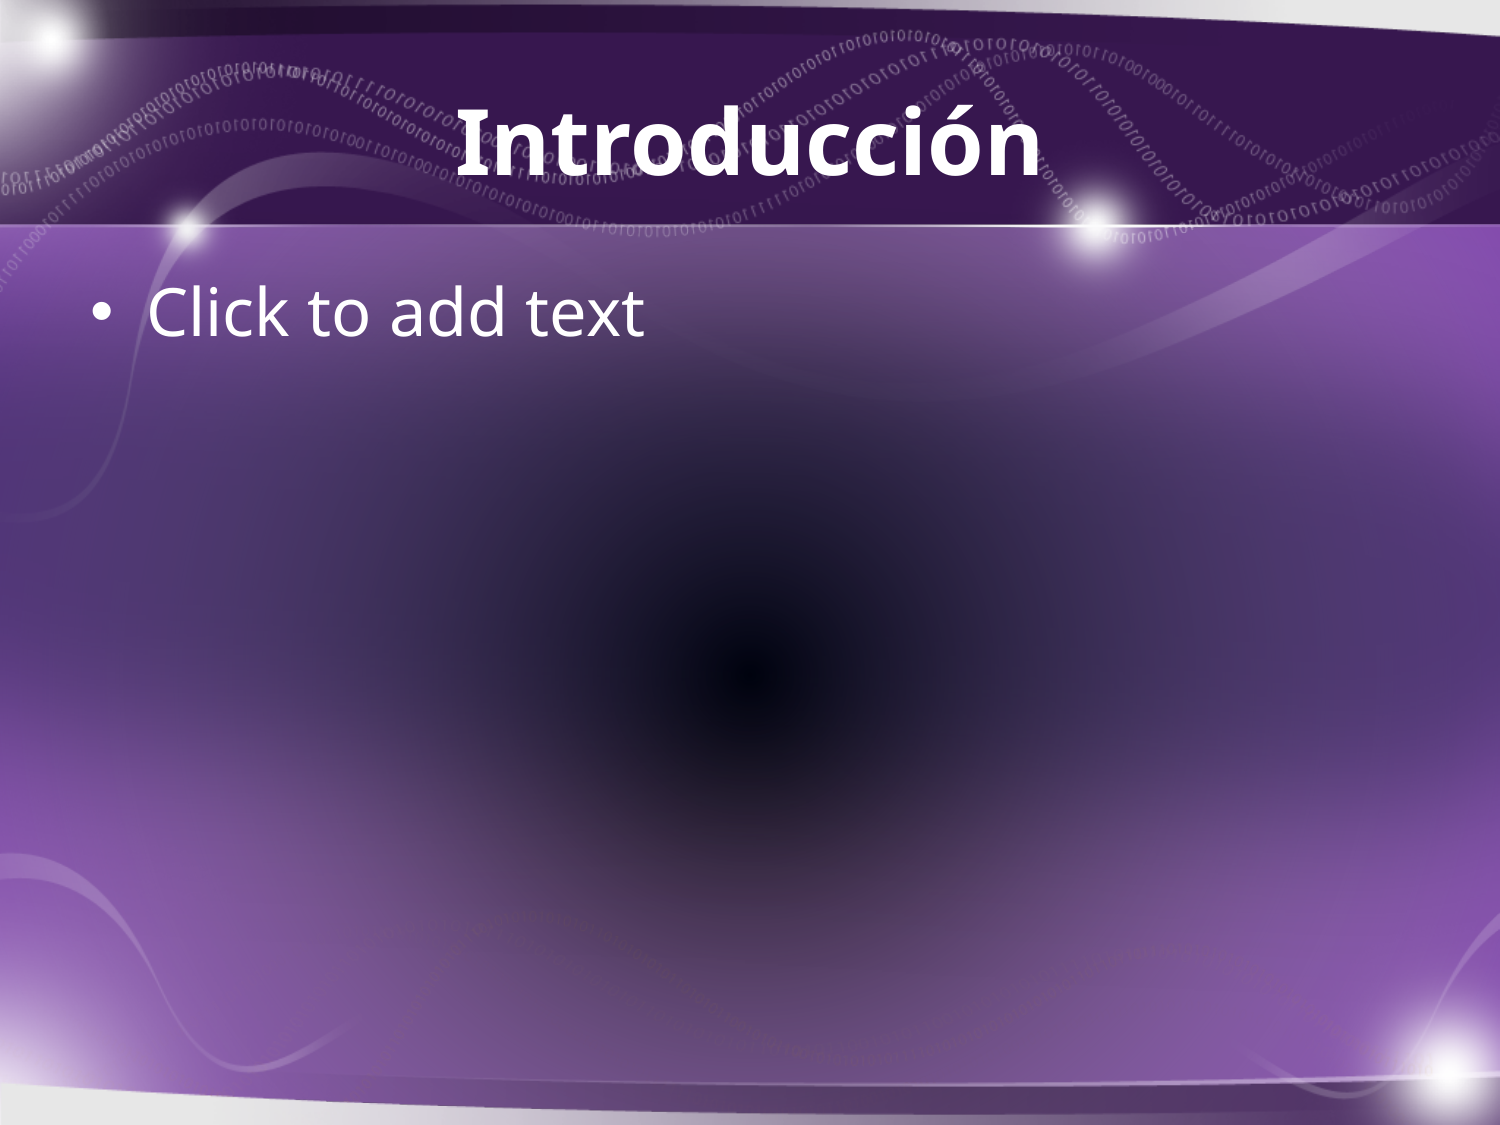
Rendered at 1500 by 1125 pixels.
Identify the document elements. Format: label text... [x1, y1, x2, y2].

picture [0, 0, 1500, 1125]
title Introducción [75, 45, 1425, 233]
list Click to add text [75, 262, 1425, 1005]
